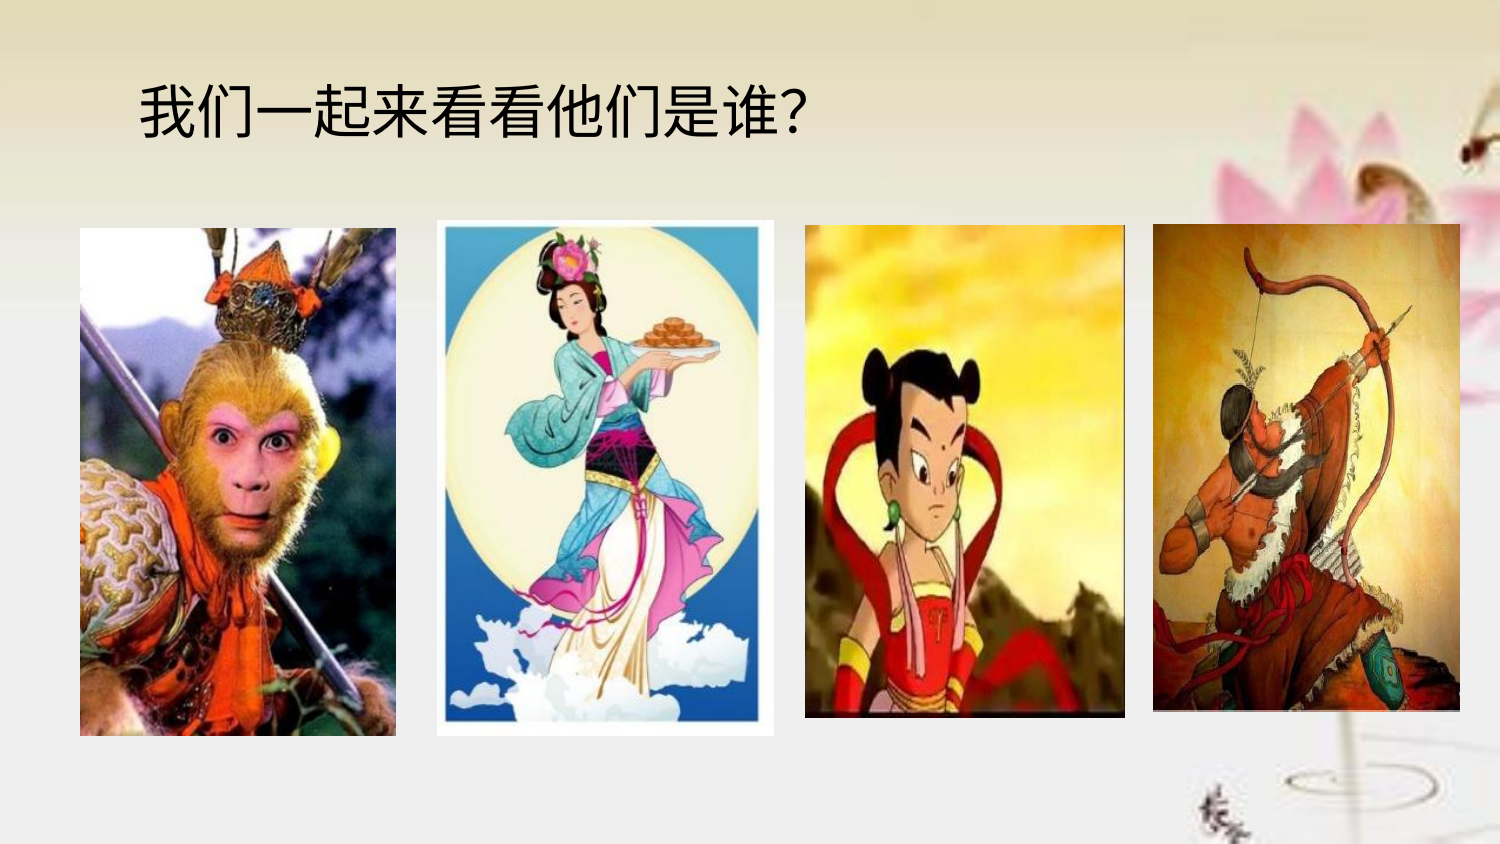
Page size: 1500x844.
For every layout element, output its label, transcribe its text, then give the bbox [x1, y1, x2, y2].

picture [0, 0, 1500, 844]
text_box 我们一起来看看他们是谁？ [123, 67, 1329, 153]
